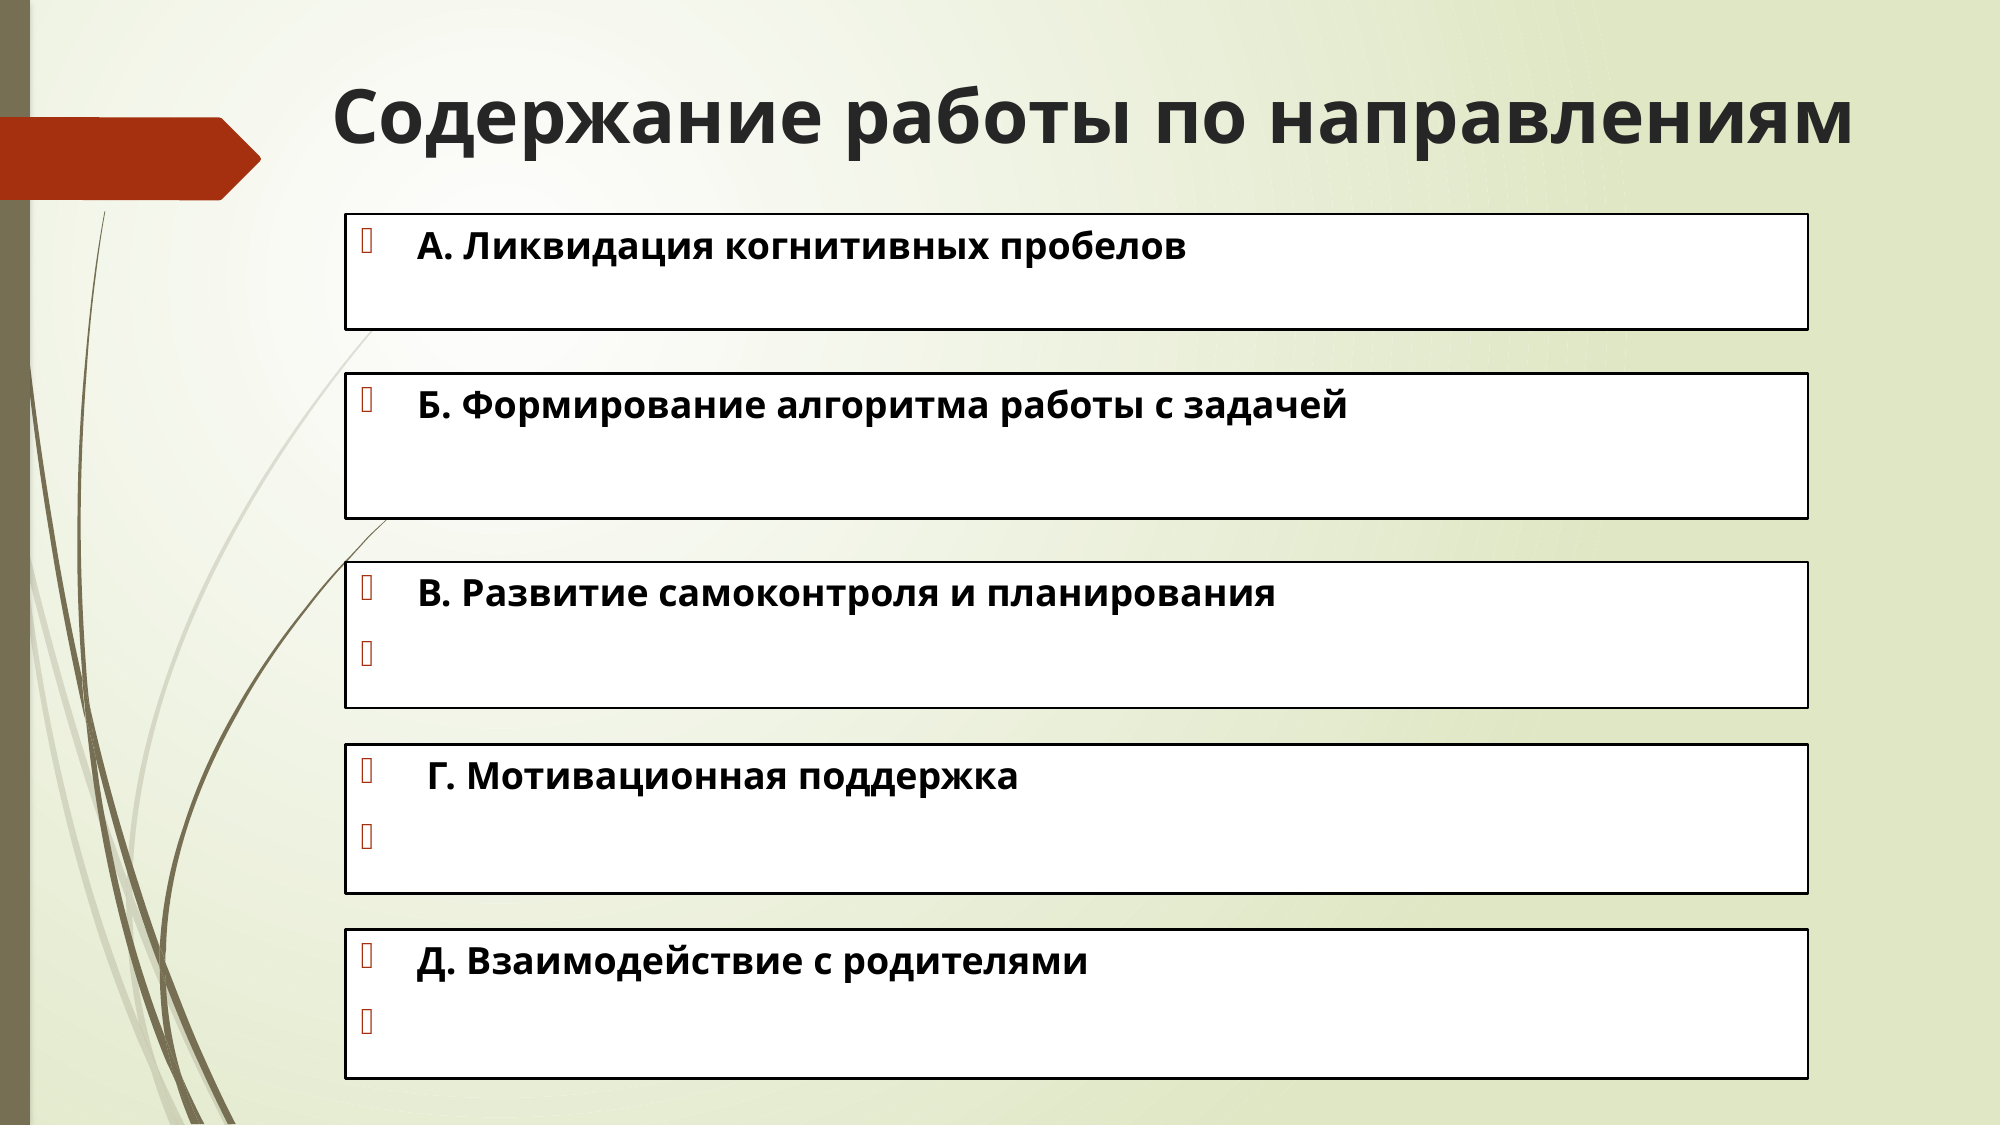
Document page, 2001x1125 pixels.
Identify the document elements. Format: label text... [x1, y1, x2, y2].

text_box В. Развитие самоконтроля и планирования [344, 561, 1809, 709]
text_box Д. Взаимодействие с родителями [344, 928, 1809, 1080]
text_box Б. Формирование алгоритма работы с задачей [344, 372, 1809, 520]
list А. Ликвидация когнитивных пробелов [344, 213, 1809, 331]
text_box Г. Мотивационная поддержка [344, 743, 1809, 895]
title Содержание работы по направлениям [316, 60, 1884, 272]
